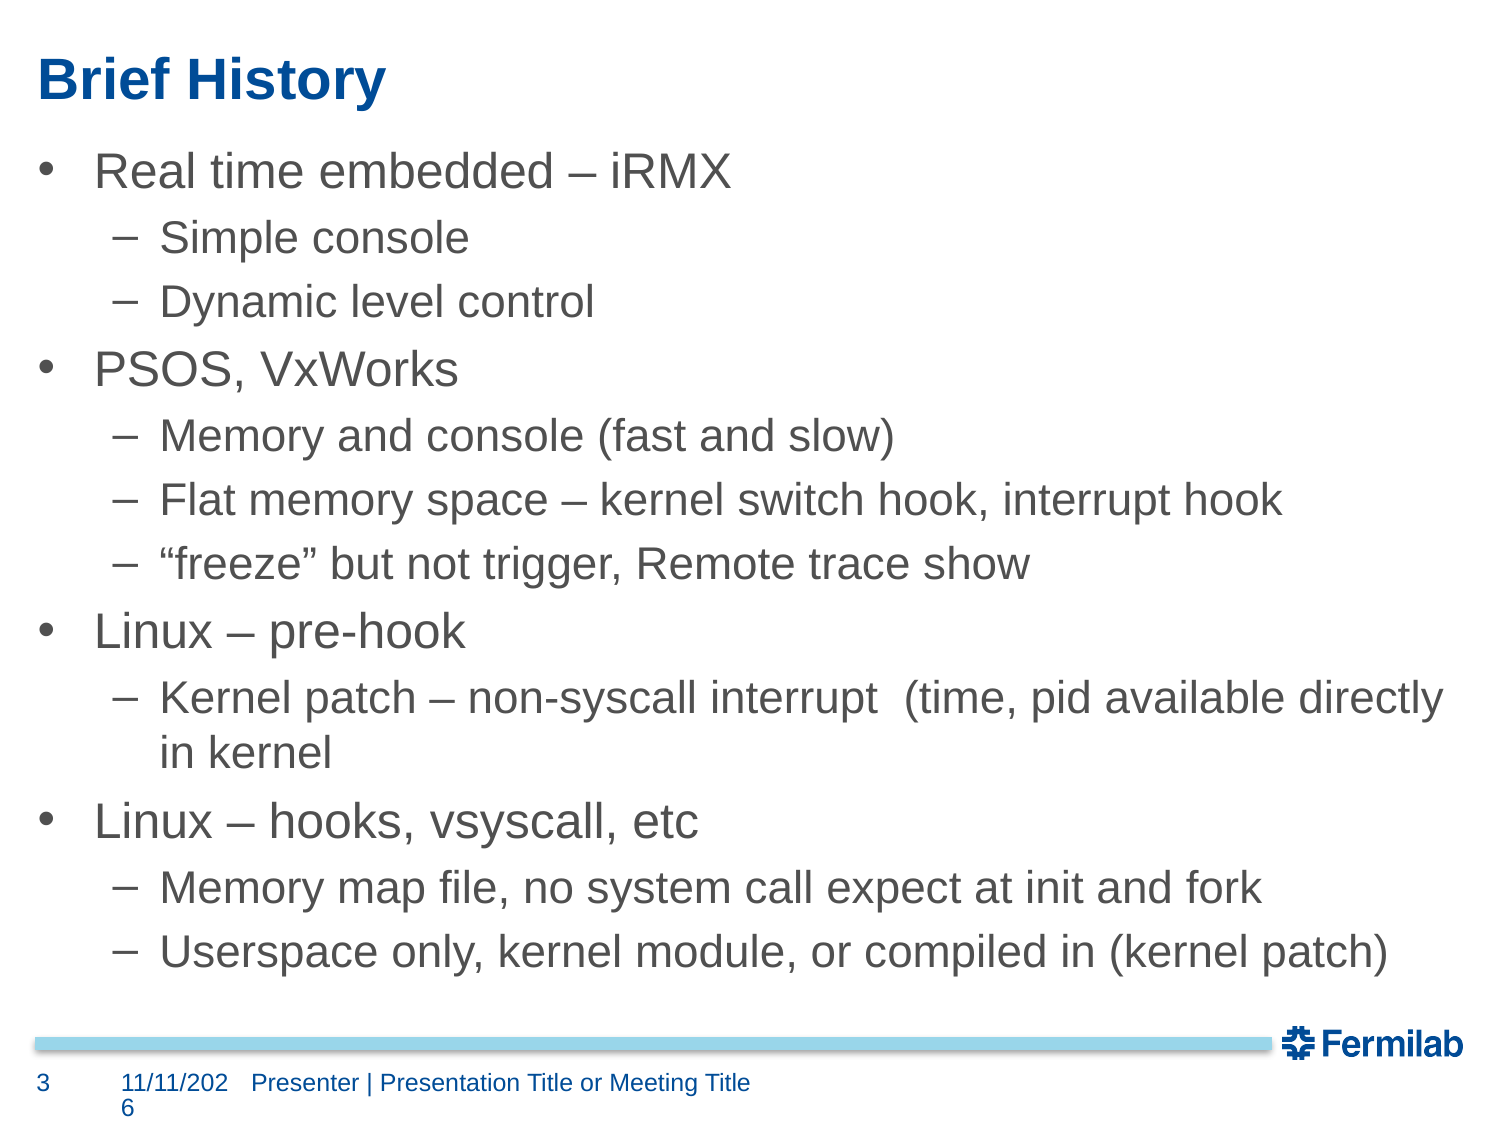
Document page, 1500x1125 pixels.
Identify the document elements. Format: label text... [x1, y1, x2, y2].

slide_number 3 [36, 1066, 105, 1106]
list Real time embedded – iRMX Simple console Dynamic level control PSOS, VxWorks Memory and console (fast and slow) Flat memory space – kernel switch hook, interrupt hook “freeze” but not trigger, Remote trace show Linux – pre-hook Kernel patch – non-syscall interrupt (time, pid available directly in kernel Linux – hooks, vsyscall, etc Memory map file, no system call expect at init and fork Userspace only, kernel module, or compiled in (kernel patch) [37, 138, 1461, 1016]
picture [1282, 1026, 1463, 1060]
footer Presenter | Presentation Title or Meeting Title [251, 1066, 1279, 1107]
title Brief History [37, 41, 1463, 112]
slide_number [120, 1066, 232, 1107]
